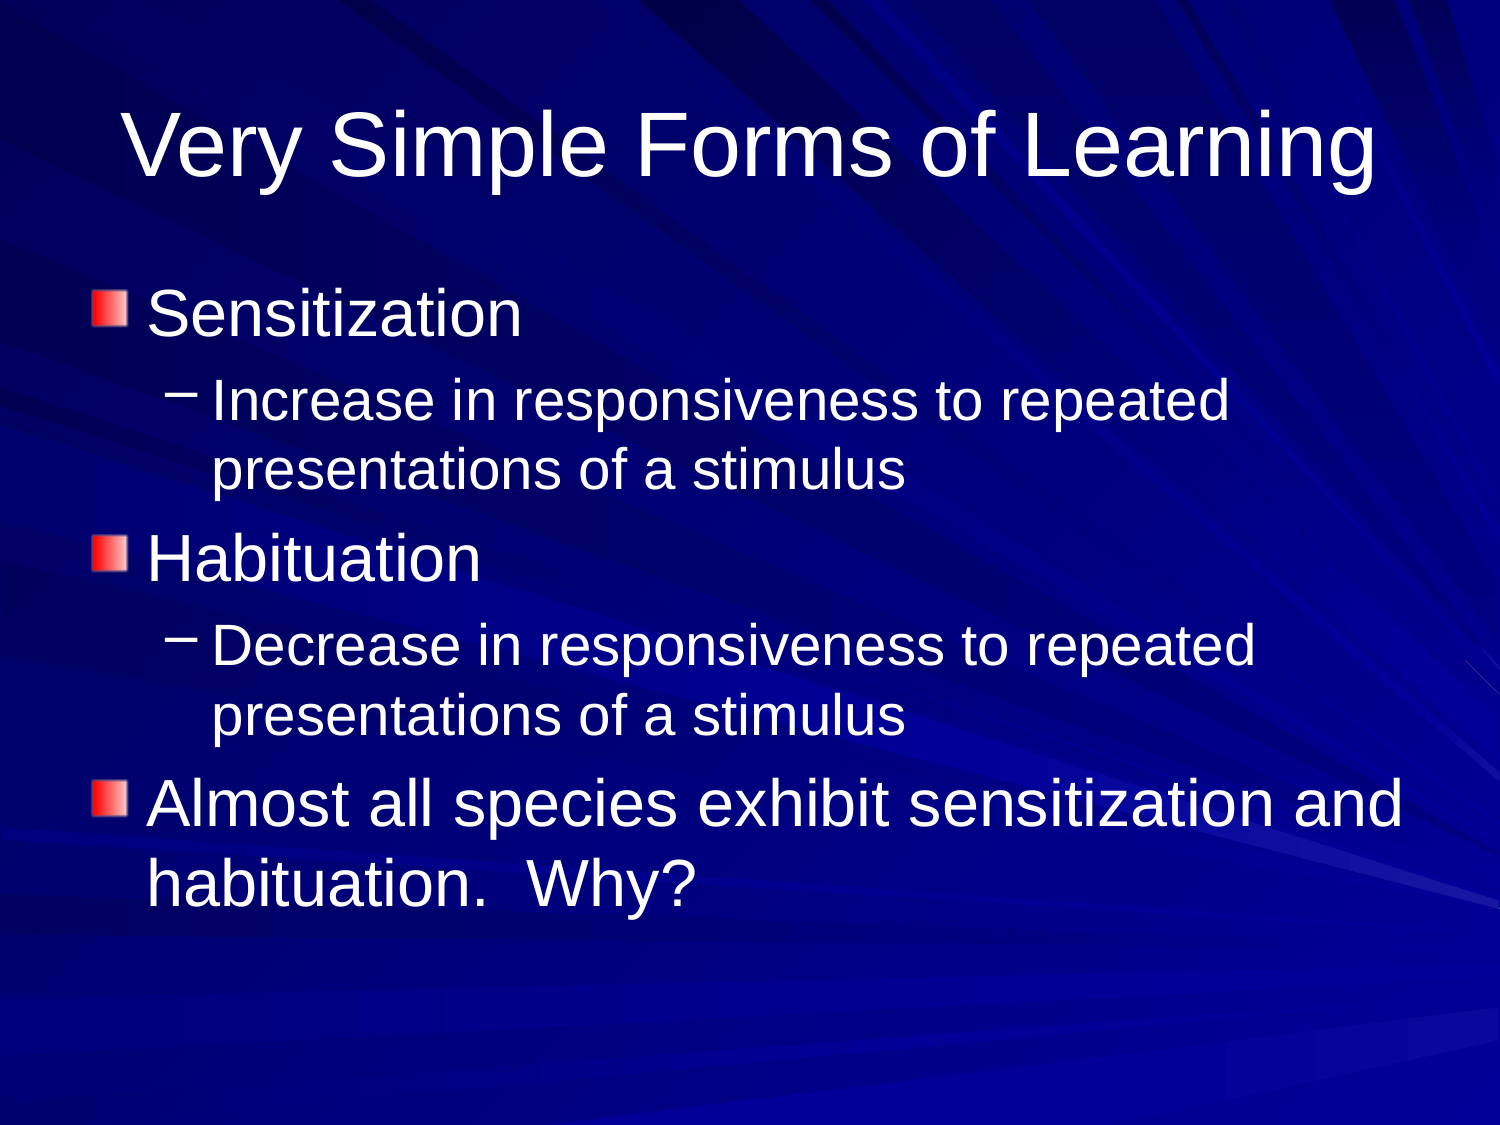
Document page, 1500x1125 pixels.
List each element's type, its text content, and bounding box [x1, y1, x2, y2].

title Very Simple Forms of Learning [74, 45, 1426, 234]
list Sensitization Increase in responsiveness to repeated presentations of a stimulus Habituation Decrease in responsiveness to repeated presentations of a stimulus Almost all species exhibit sensitization and habituation. Why? [74, 262, 1426, 1006]
picture [90, 288, 132, 331]
picture [90, 533, 132, 576]
picture [90, 778, 132, 821]
